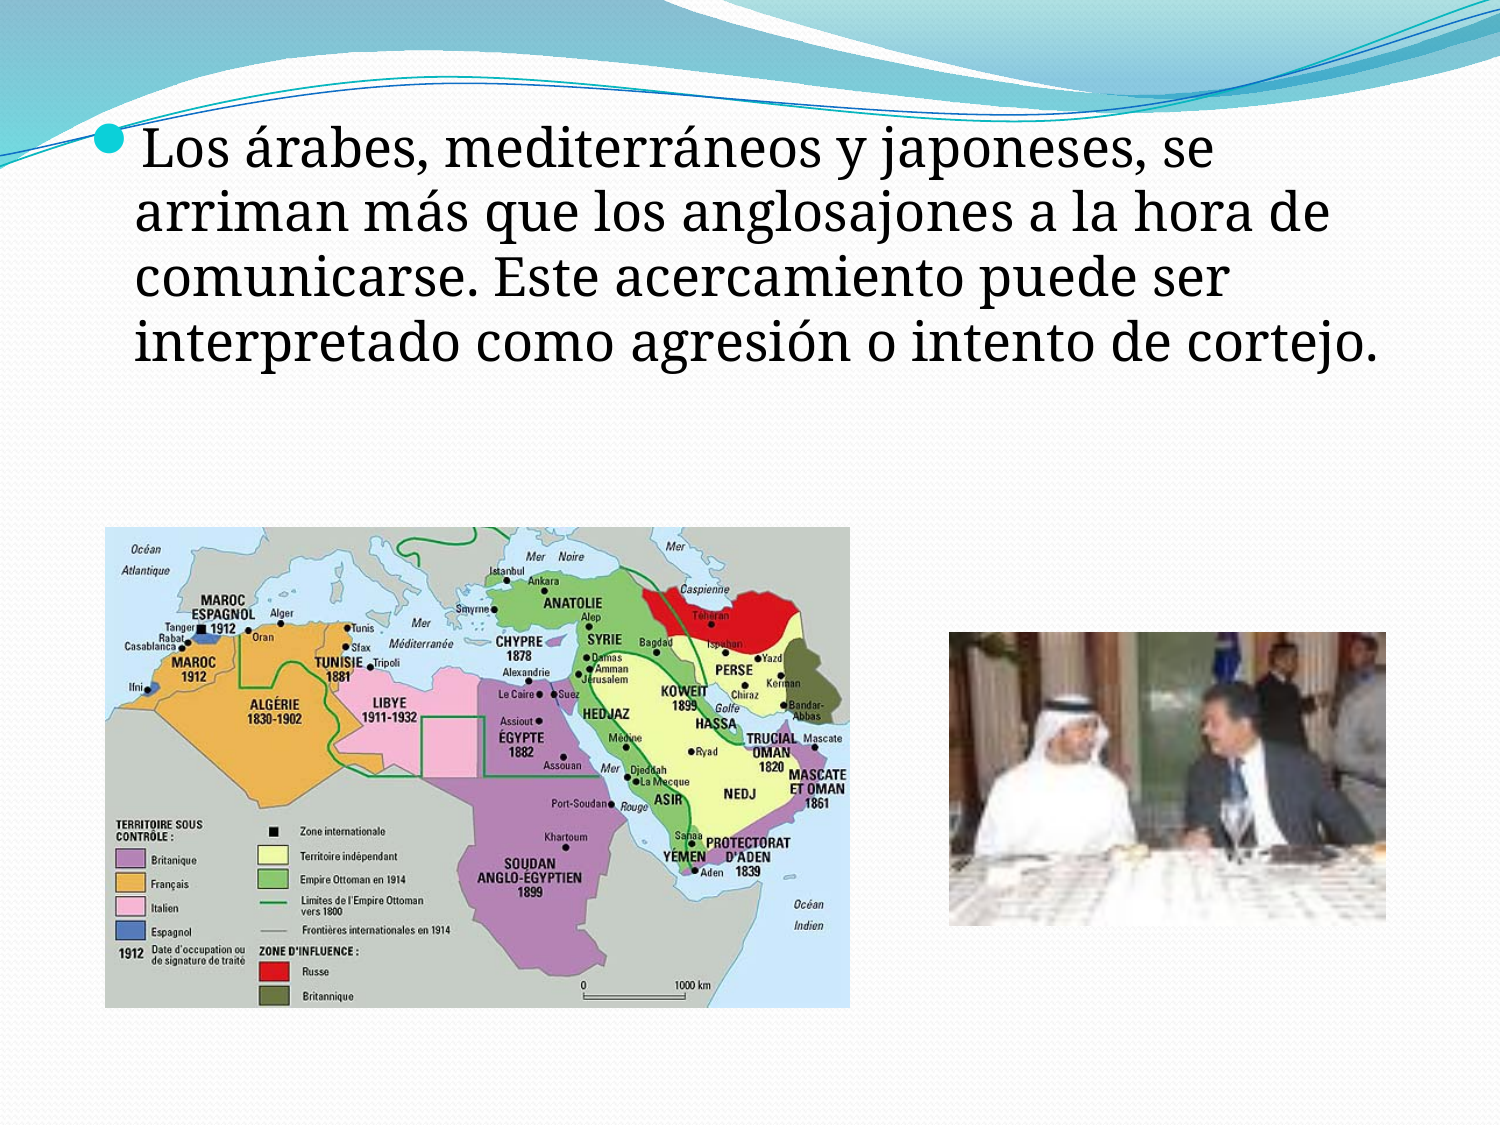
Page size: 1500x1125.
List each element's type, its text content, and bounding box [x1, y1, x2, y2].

picture [948, 632, 1386, 927]
list Los árabes, mediterráneos y japoneses, se arriman más que los anglosajones a la hora de comunicarse. Este acercamiento puede ser interpretado como agresión o intento de cortejo. [75, 105, 1425, 1038]
picture [105, 527, 851, 1008]
